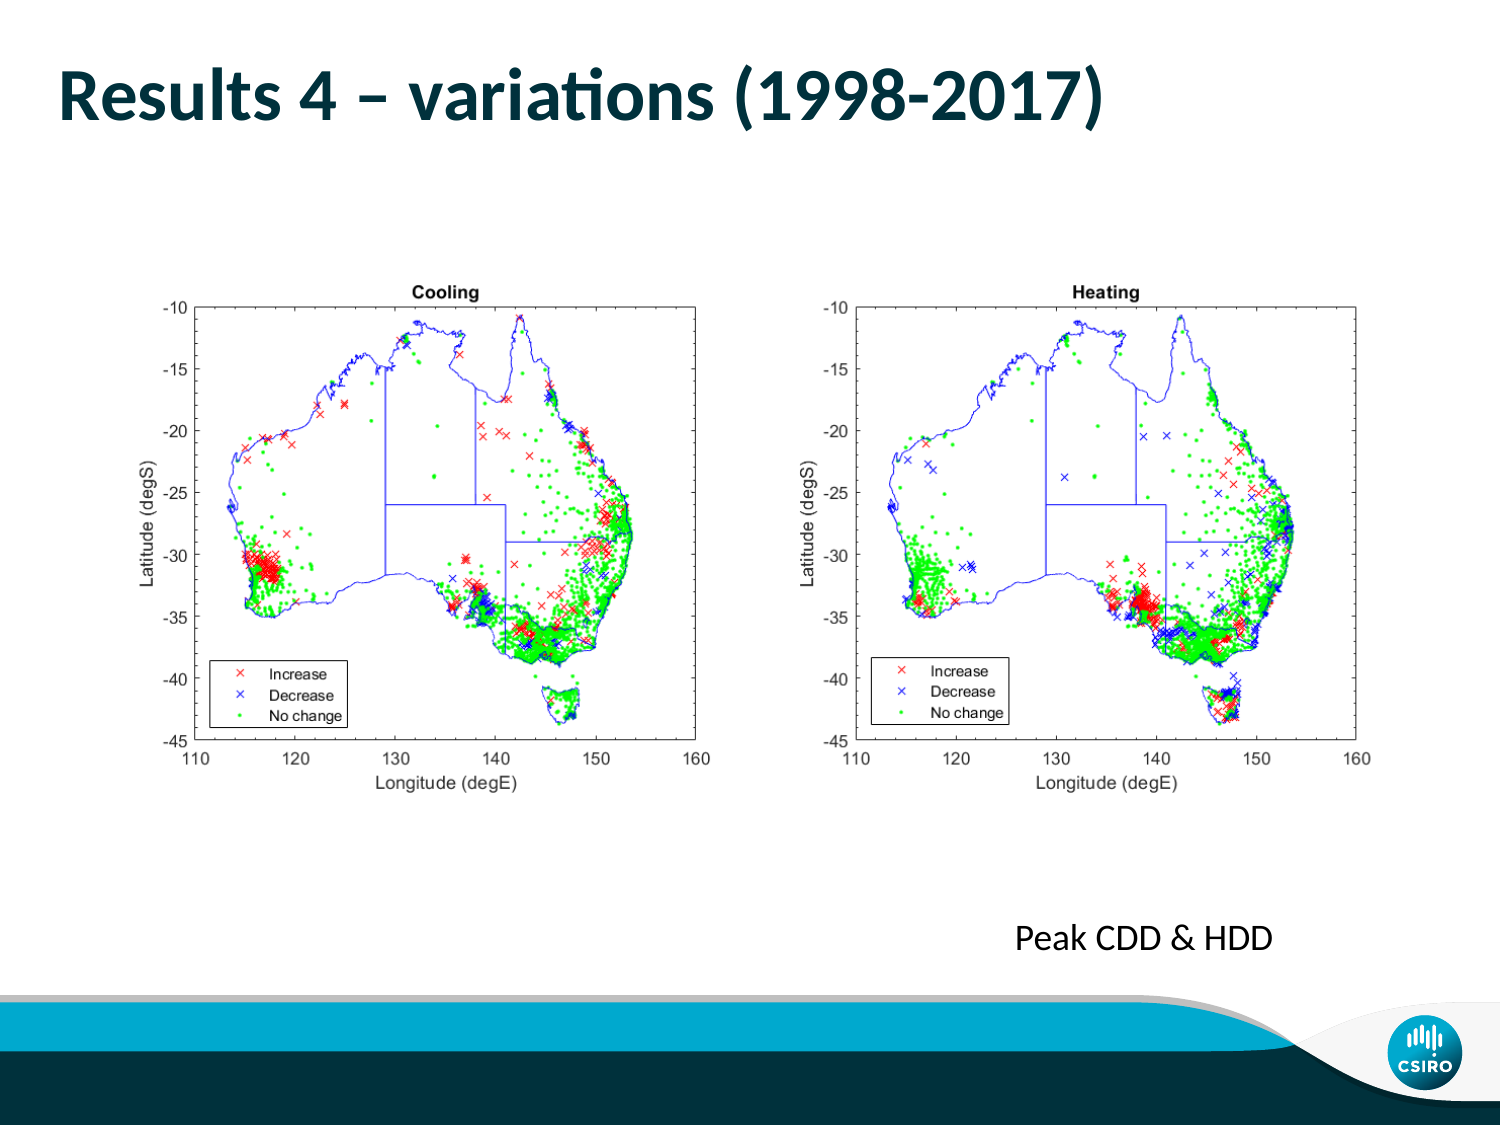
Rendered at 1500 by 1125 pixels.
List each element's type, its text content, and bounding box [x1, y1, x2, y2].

picture [0, 266, 1500, 799]
title Results 4 – variations (1998-2017) [58, 45, 1447, 185]
text_box Peak CDD & HDD [1000, 905, 1289, 965]
